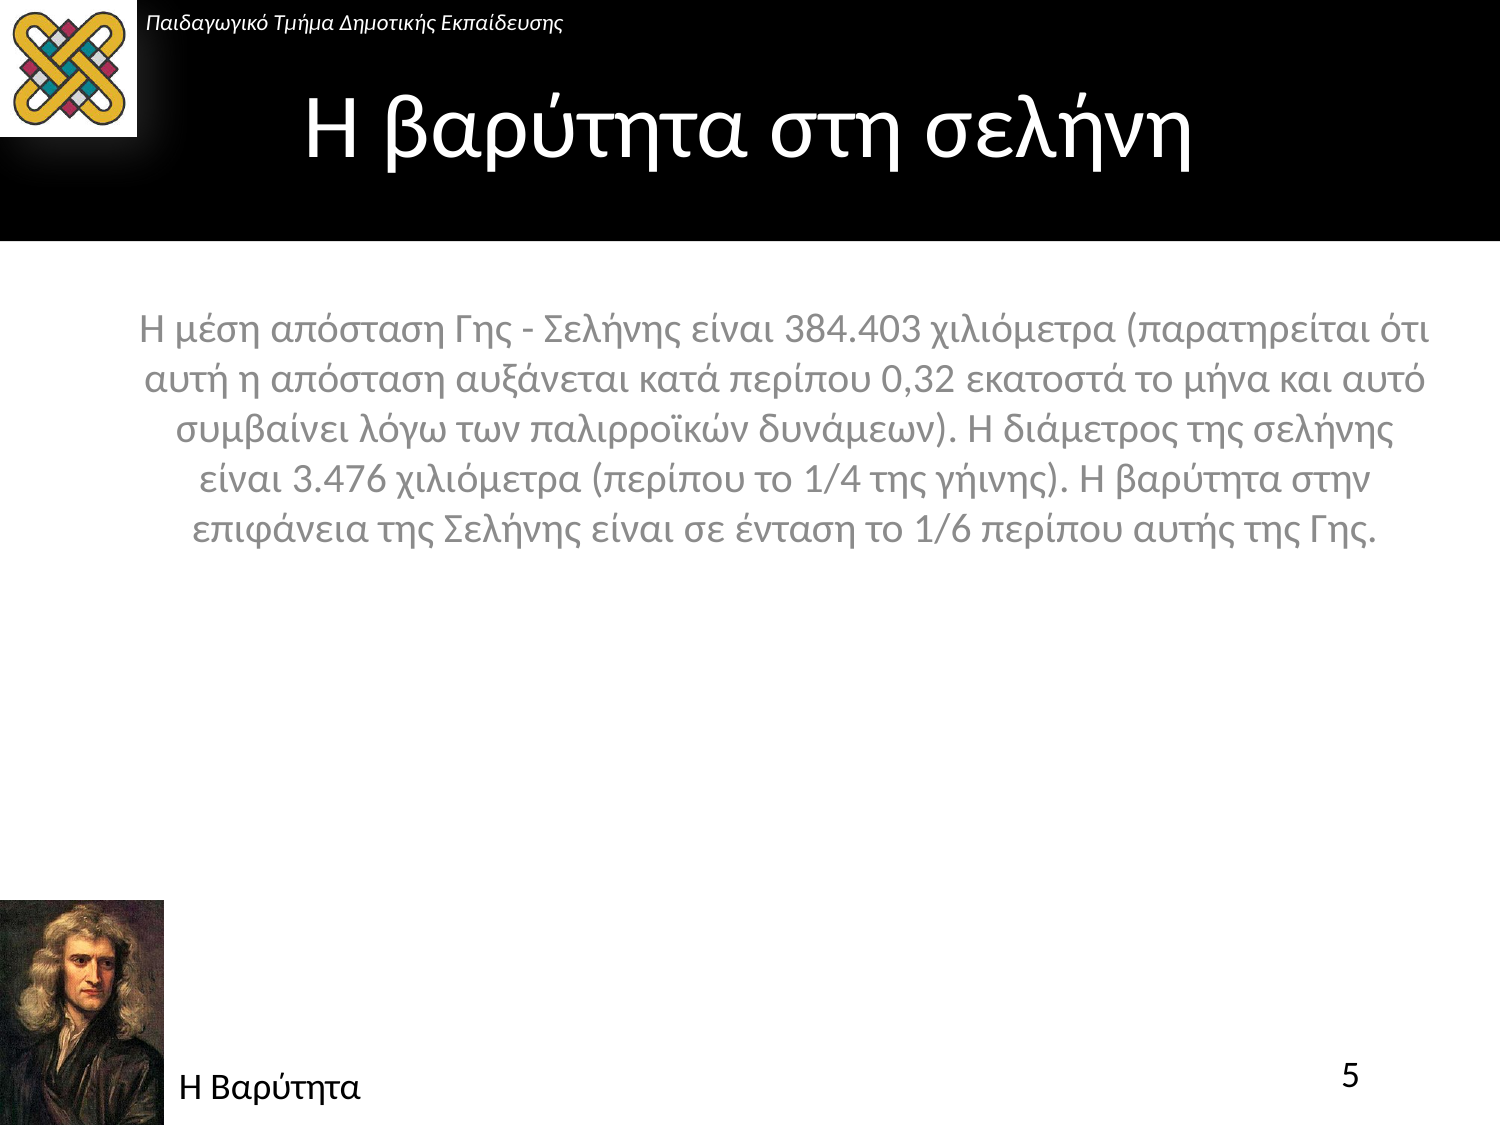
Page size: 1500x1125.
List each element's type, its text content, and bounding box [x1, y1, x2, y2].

subtitle Η μέση απόσταση Γης - Σελήνης είναι 384.403 χιλιόμετρα (παρατηρείται ότι αυτή η απόσταση αυξάνεται κατά περίπου 0,32 εκατοστά το μήνα και αυτό συμβαίνει λόγω των παλιρροϊκών δυνάμεων). Η διάμετρος της σελήνης είναι 3.476 χιλιόμετρα (περίπου το 1/4 της γήινης). Η βαρύτητα στην επιφάνεια της Σελήνης είναι σε ένταση το 1/6 περίπου αυτής της Γης. [117, 292, 1454, 832]
picture [0, 0, 137, 137]
title Η βαρύτητα στη σελήνη [0, 0, 1500, 242]
text_box Παιδαγωγικό Τμήμα Δημοτικής Εκπαίδευσης [139, 0, 579, 43]
picture [0, 900, 164, 1125]
